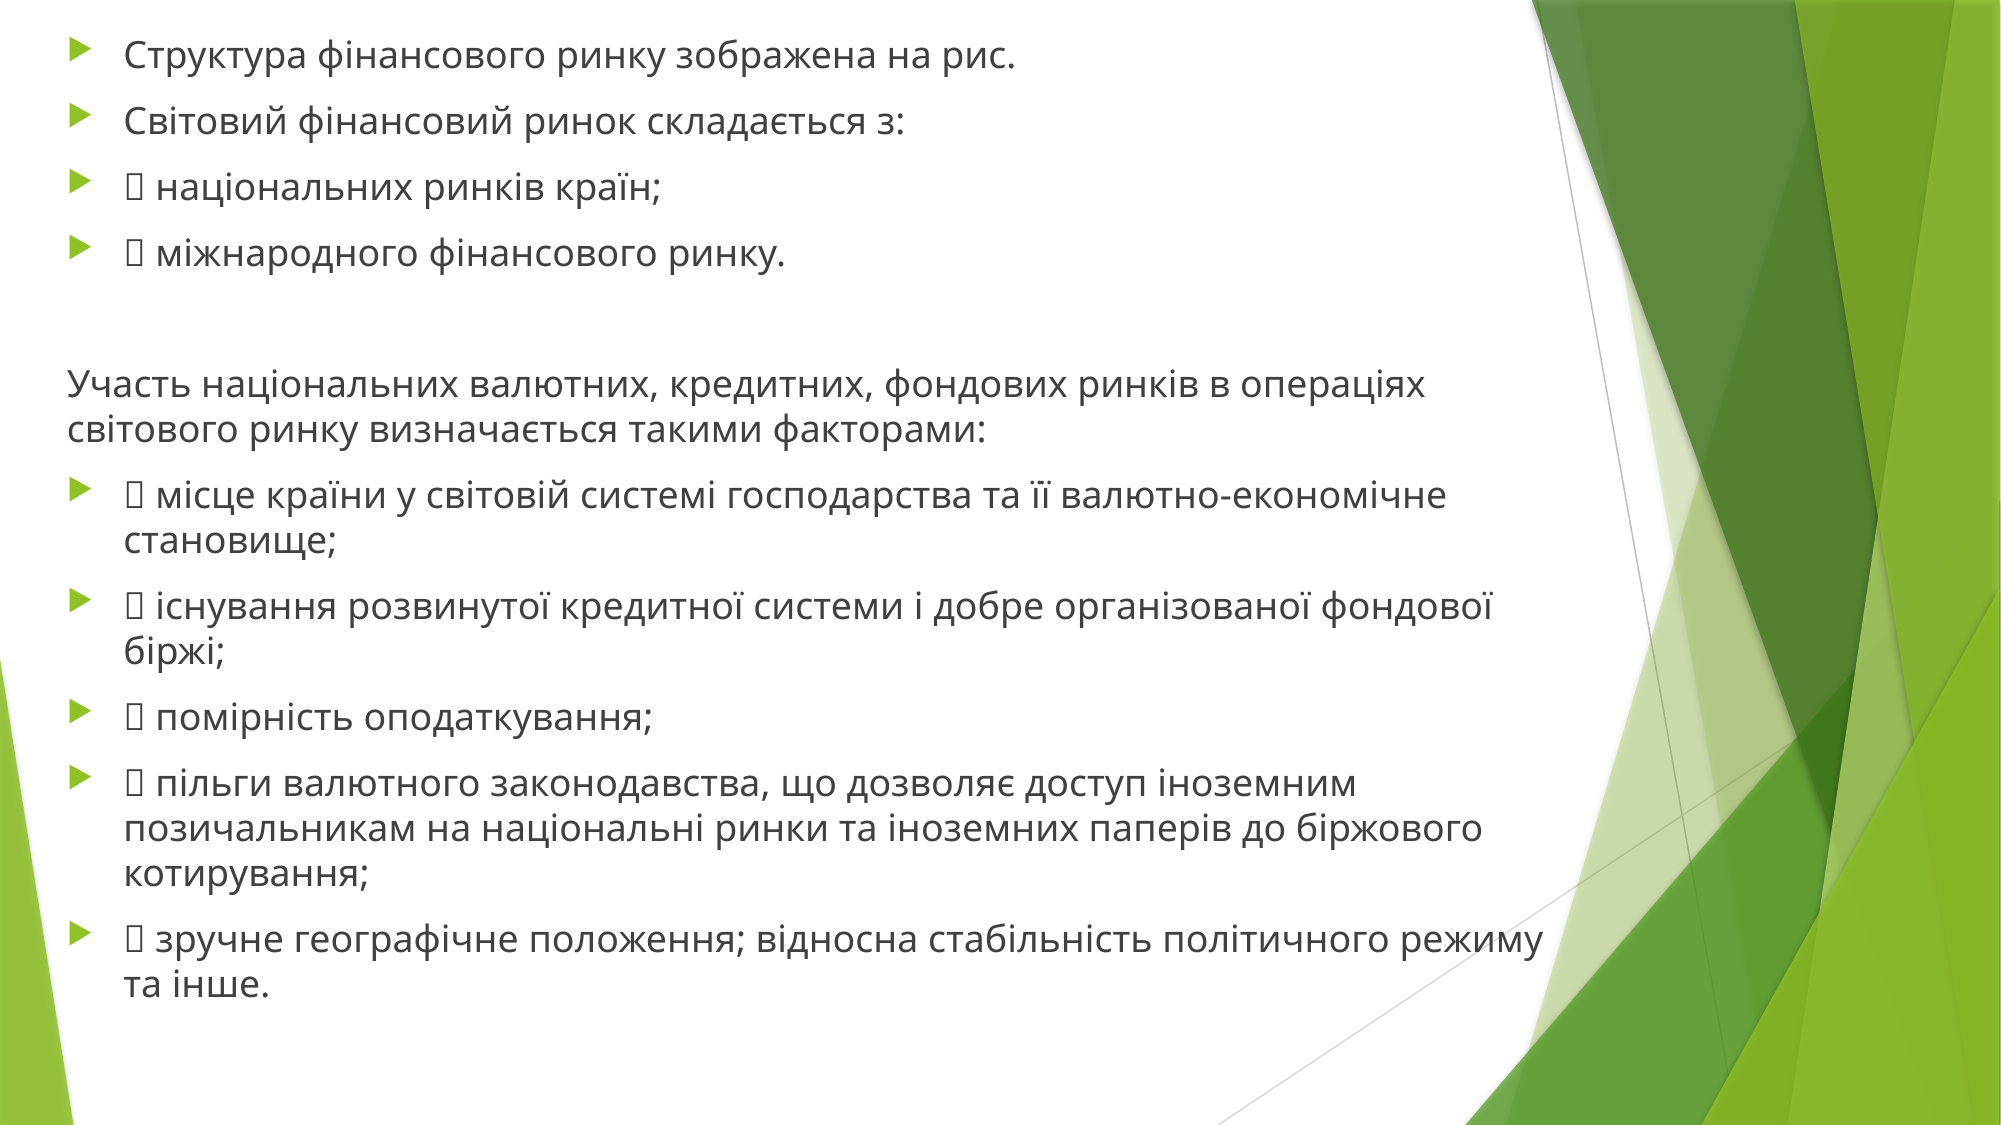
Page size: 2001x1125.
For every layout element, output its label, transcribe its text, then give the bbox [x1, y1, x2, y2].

list Структура фінансового ринку зображена на рис. Світовий фінансовий ринок складається з:  національних ринків країн;  міжнародного фінансового ринку. Участь національних валютних, кредитних, фондових ринків в операціях світового ринку визначається такими факторами:  місце країни у світовій системі господарства та її валютно-економічне становище;  існування розвинутої кредитної системи і добре організованої фондової біржі;  помірність оподаткування;  пільги валютного законодавства, що дозволяє доступ іноземним позичальникам на національні ринки та іноземних паперів до біржового котирування;  зручне географічне положення; відносна стабільність політичного режиму та інше. [51, 23, 1573, 1093]
